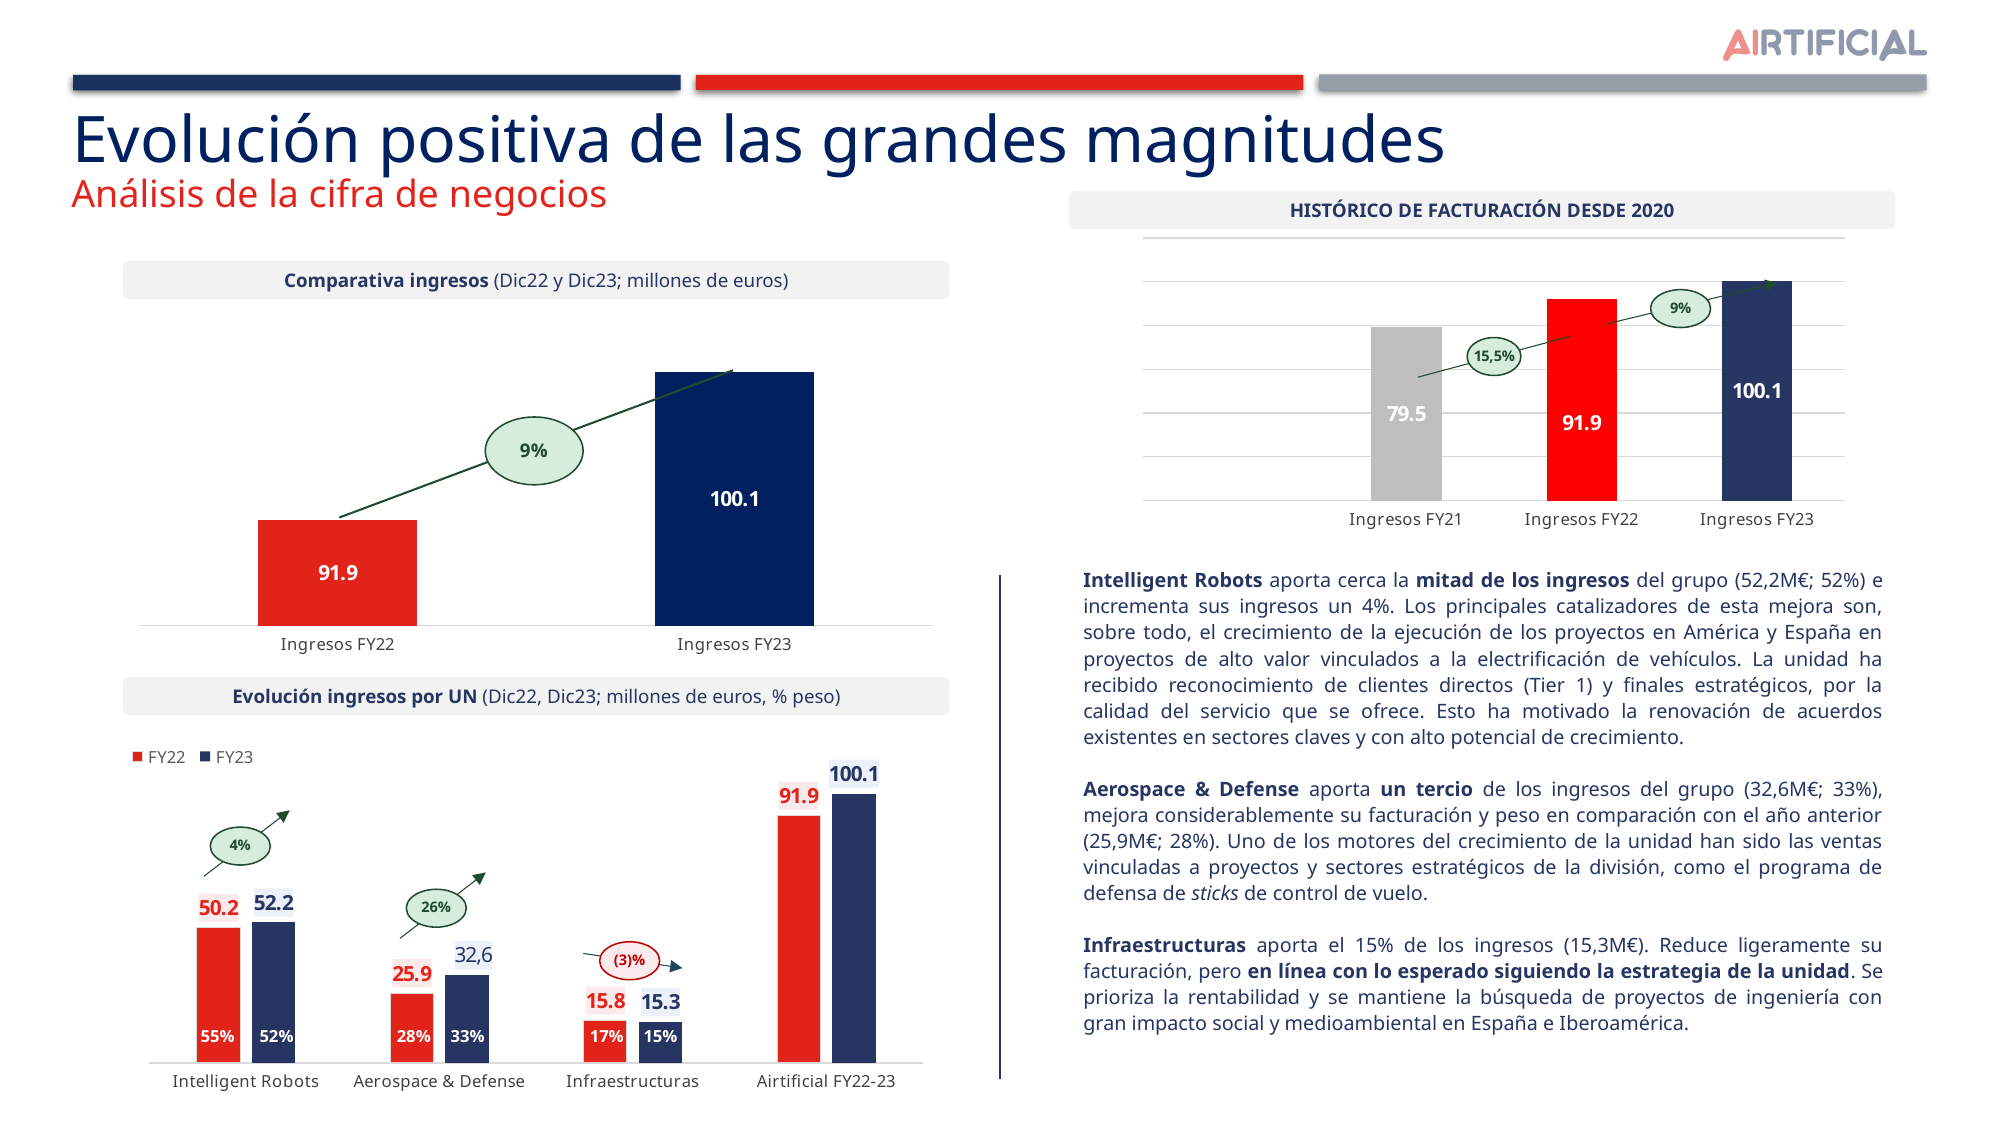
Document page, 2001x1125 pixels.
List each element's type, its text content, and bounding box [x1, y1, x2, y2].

text_box Análisis de la cifra de negocios [63, 152, 1364, 238]
text_box Comparativa ingresos (Dic22 y Dic23; millones de euros) [122, 260, 950, 300]
chart [1122, 214, 1866, 546]
text_box Intelligent Robots aporta cerca la mitad de los ingresos del grupo (52,2M€; 52%) e incrementa sus ingresos un 4%. Los principales catalizadores de esta mejora son, sobre todo, el crecimiento de la ejecución de los proyectos en América y España en proyectos de alto valor vinculados a la electrificación de vehículos. La unidad ha recibido reconocimiento de clientes directos (Tier 1) y finales estratégicos, por la calidad del servicio que se ofrece. Esto ha motivado la renovación de acuerdos existentes en sectores claves y con alto potencial de crecimiento. Aerospace & Defense aporta un tercio de los ingresos del grupo (32,6M€; 33%), mejora considerablemente su facturación y peso en comparación con el año anterior (25,9M€; 28%). Uno de los motores del crecimiento de la unidad han sido las ventas vinculadas a proyectos y sectores estratégicos de la división, como el programa de defensa de sticks de control de vuelo. Infraestructuras aporta el 15% de los ingresos (15,3M€). Reduce ligeramente su facturación, pero en línea con lo esperado siguiendo la estrategia de la unidad. Se prioriza la rentabilidad y se mantiene la búsqueda de proyectos de ingeniería con gran impacto social y medioambiental en España e Iberoamérica. [1048, 534, 1919, 1090]
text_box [203, 809, 291, 877]
text_box Evolución ingresos por UN (Dic22, Dic23; millones de euros, % peso) [122, 677, 950, 716]
text_box Evolución positiva de las grandes magnitudes [57, 97, 1604, 184]
chart [122, 739, 951, 1112]
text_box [1607, 282, 1779, 325]
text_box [399, 871, 487, 939]
text_box HISTÓRICO DE FACTURACIÓN DESDE 2020 [1364, 190, 1896, 230]
chart [122, 330, 951, 663]
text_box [582, 952, 683, 969]
